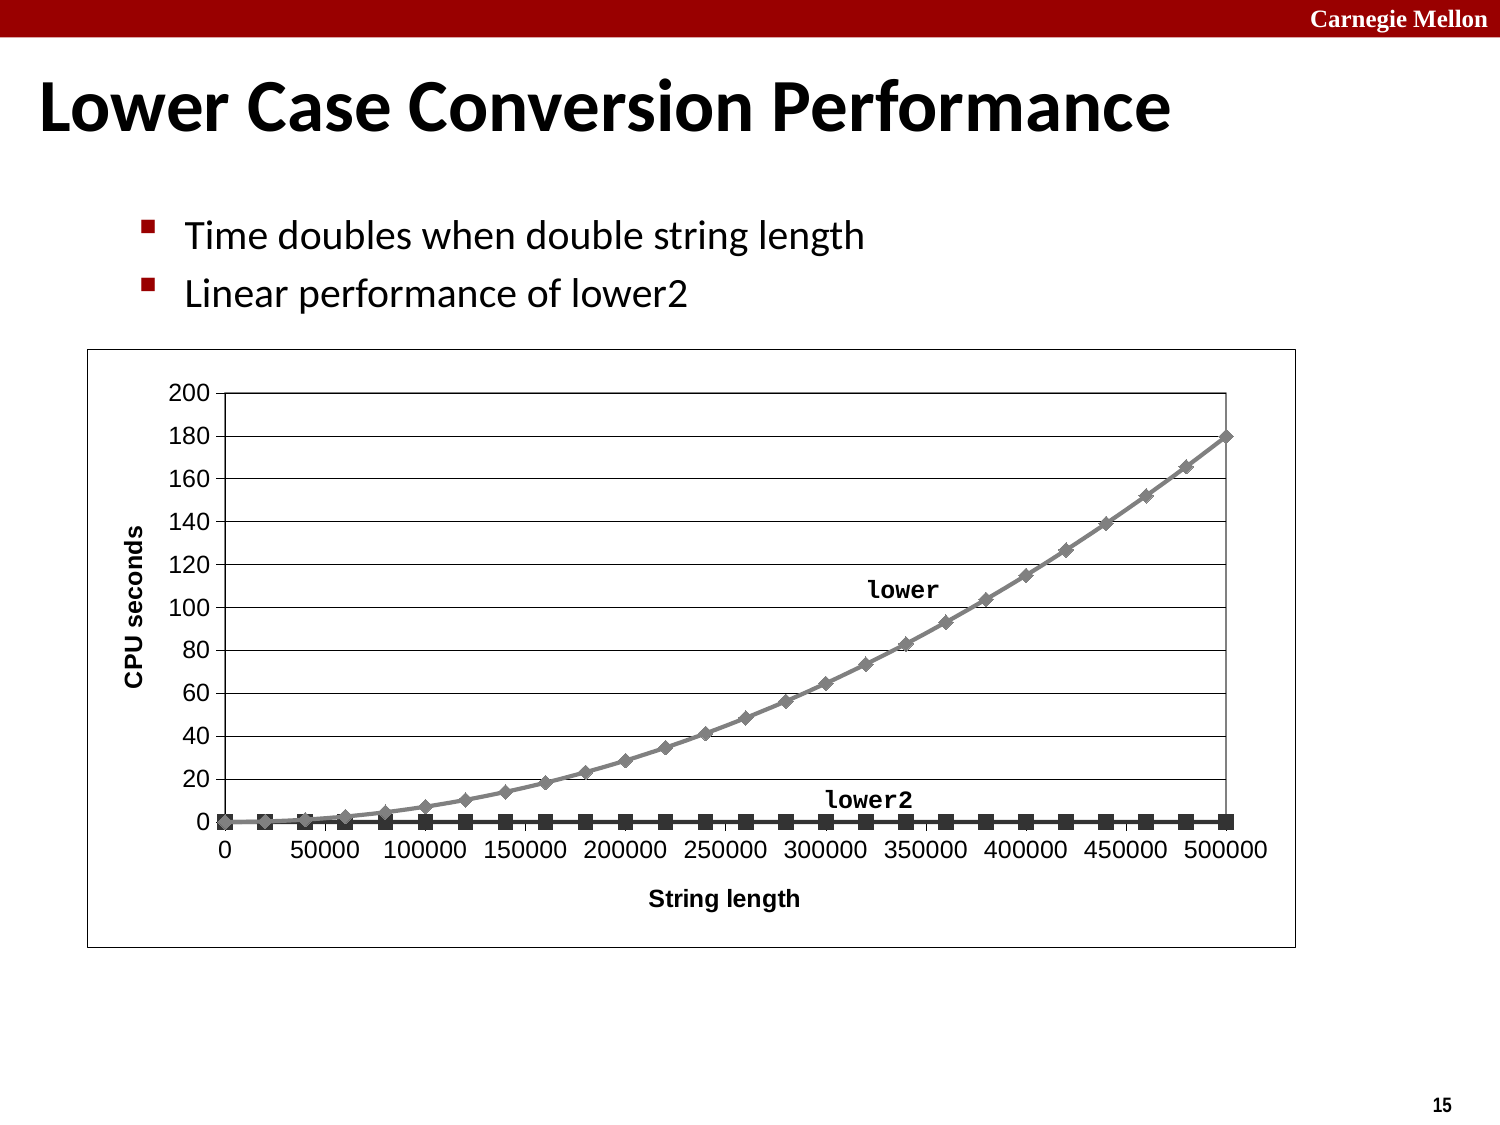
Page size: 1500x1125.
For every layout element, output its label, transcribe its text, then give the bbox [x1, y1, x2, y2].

list Time doubles when double string length Linear performance of lower2 [47, 199, 1411, 350]
title Lower Case Conversion Performance [24, 54, 1463, 150]
chart [87, 348, 1296, 948]
